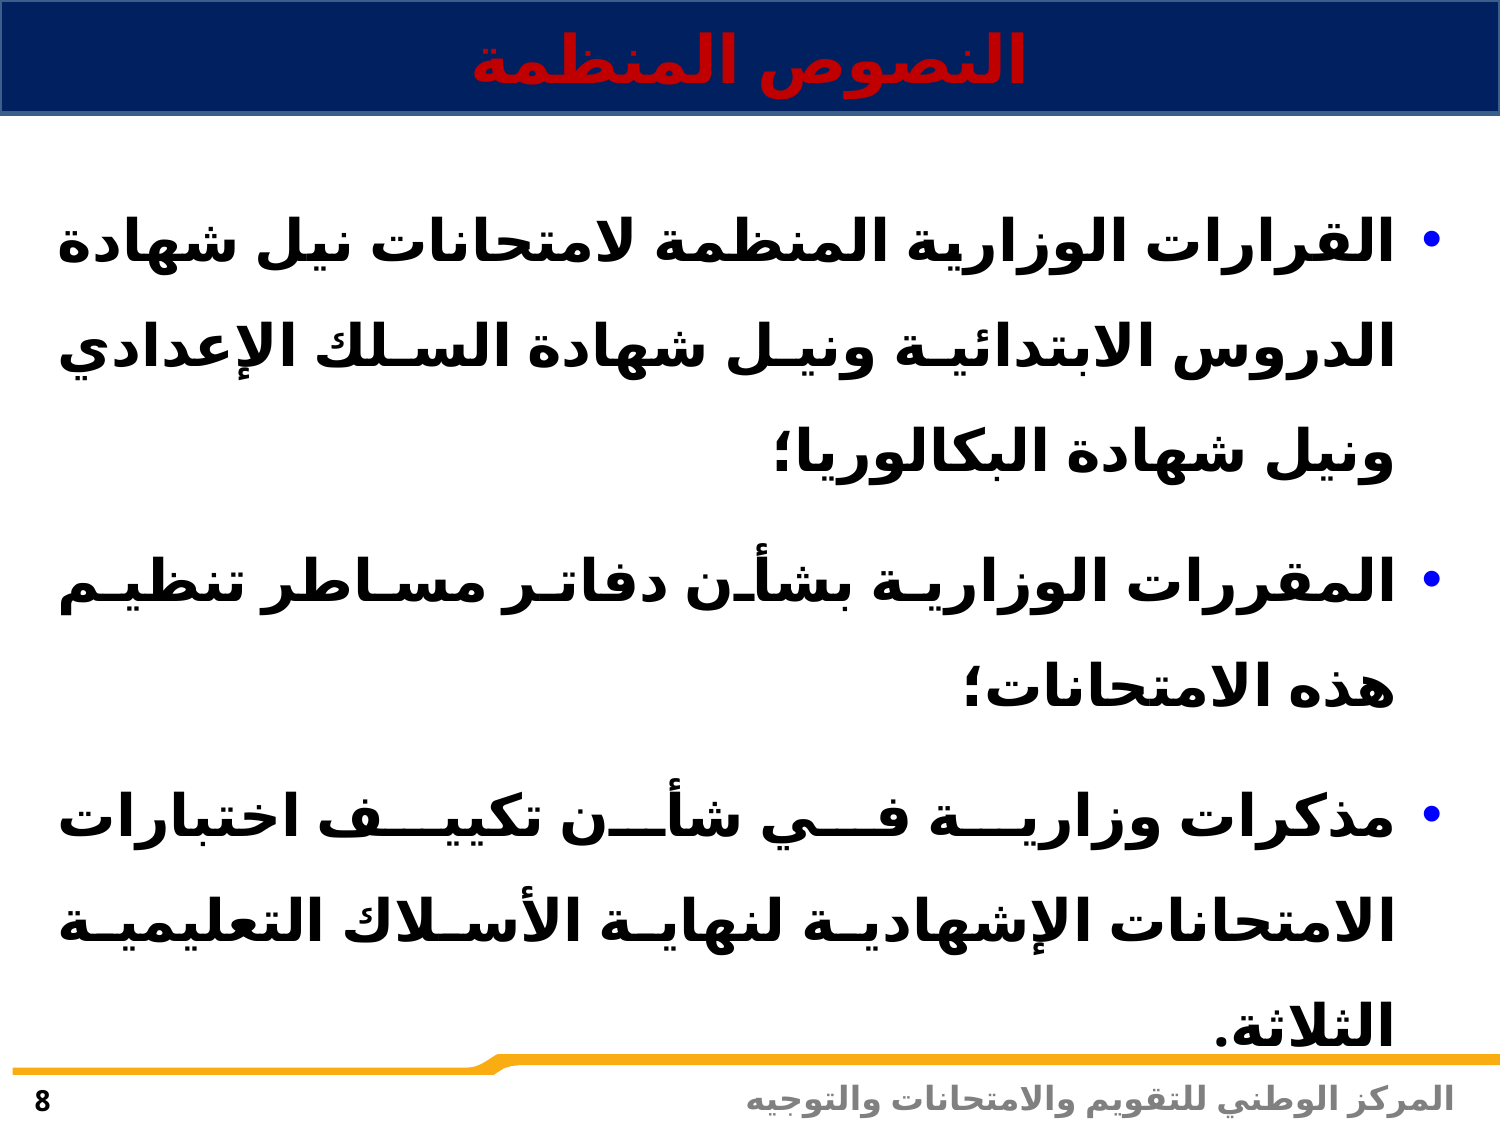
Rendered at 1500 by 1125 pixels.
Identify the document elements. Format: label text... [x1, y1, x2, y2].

text_box القرارات الوزارية المنظمة لامتحانات نيل شهادة الدروس الابتدائية ونيل شهادة السلك الإعدادي ونيل شهادة البكالوريا؛ المقررات الوزارية بشأن دفاتر مساطر تنظيم هذه الامتحانات؛ مذكرات وزارية في شأن تكييف اختبارات الامتحانات الإشهادية لنهاية الأسلاك التعليمية الثلاثة. [43, 161, 1457, 1066]
list النصوص المنظمة [0, 0, 1500, 114]
